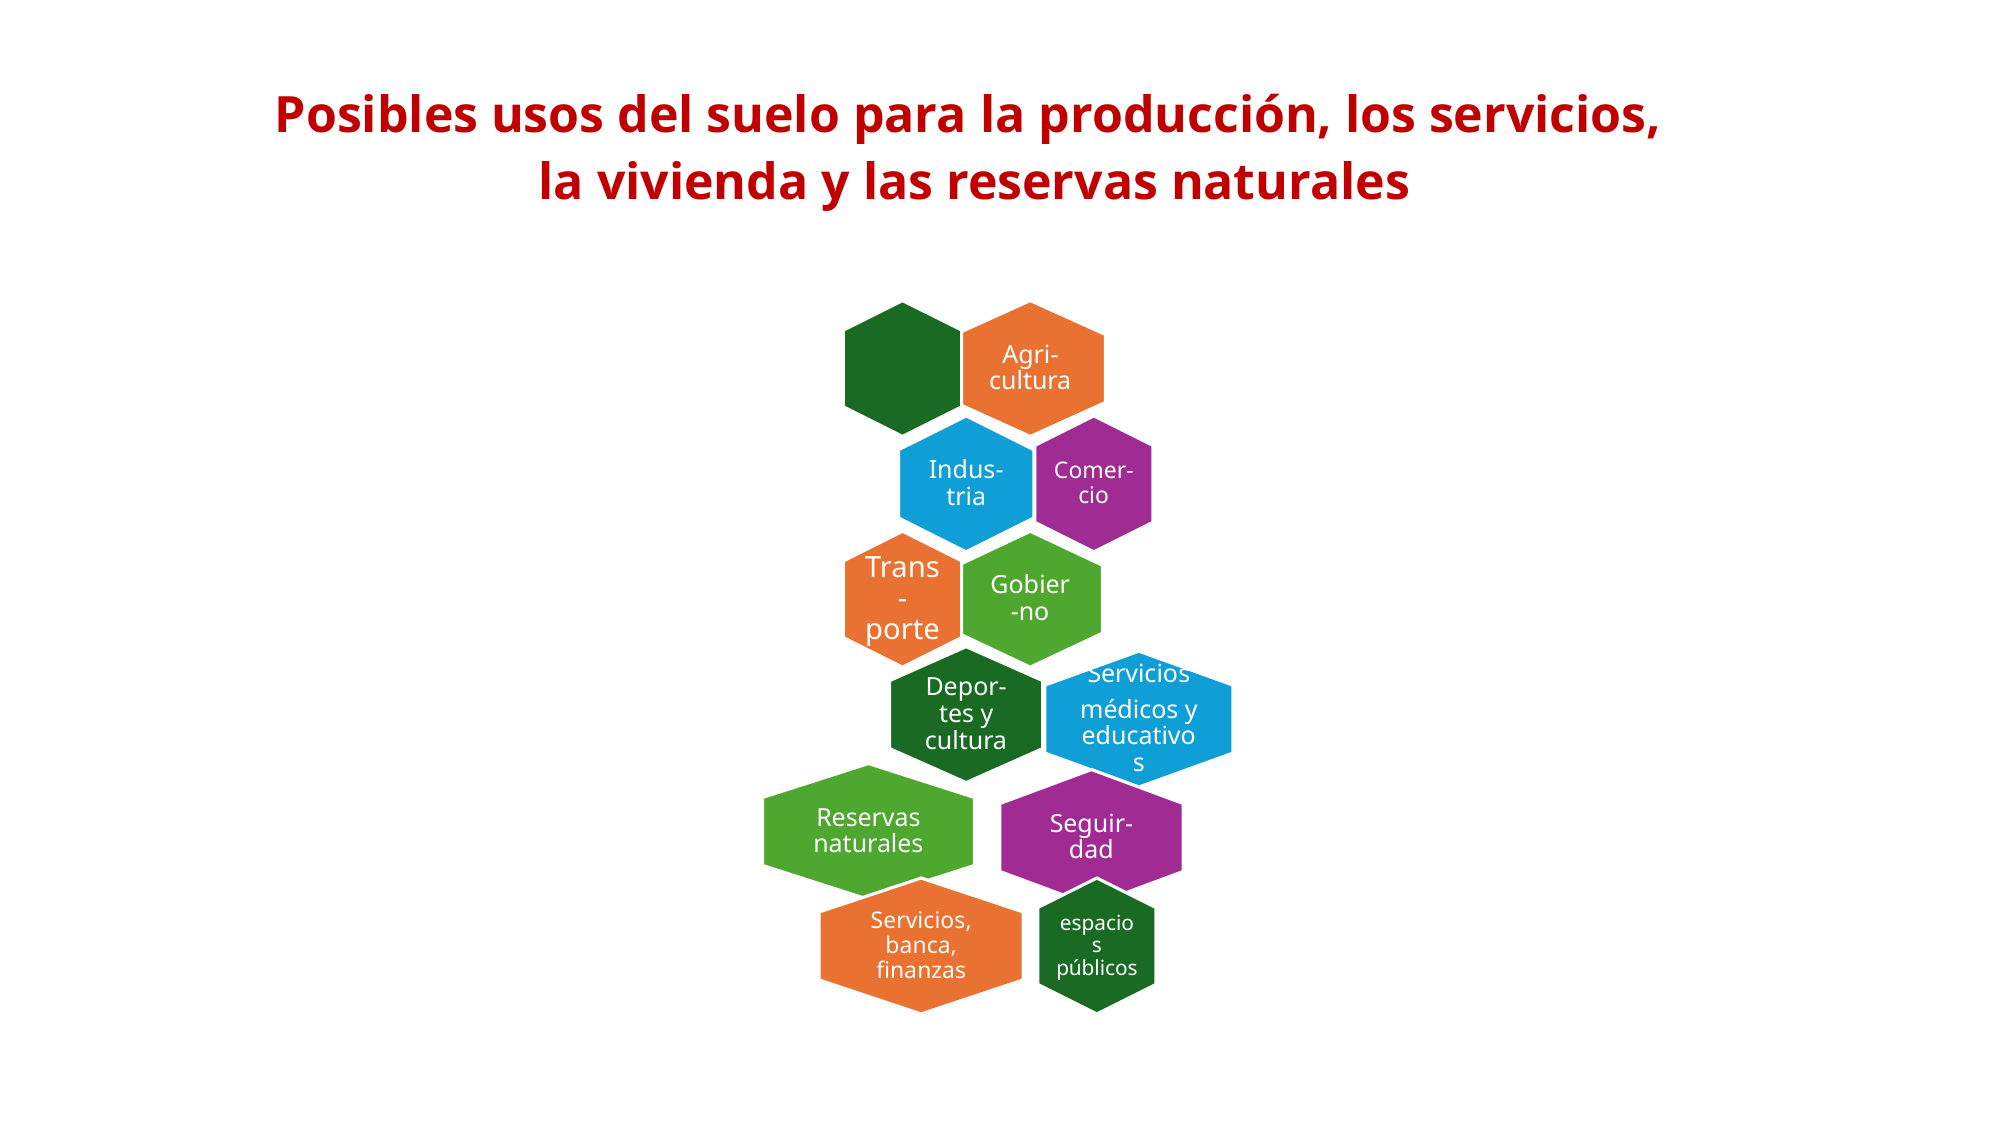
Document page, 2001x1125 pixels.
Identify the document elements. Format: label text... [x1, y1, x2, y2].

text_box Posibles usos del suelo para la producción, los servicios, la vivienda y las reservas naturales [111, 57, 1837, 243]
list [136, 299, 1863, 1015]
